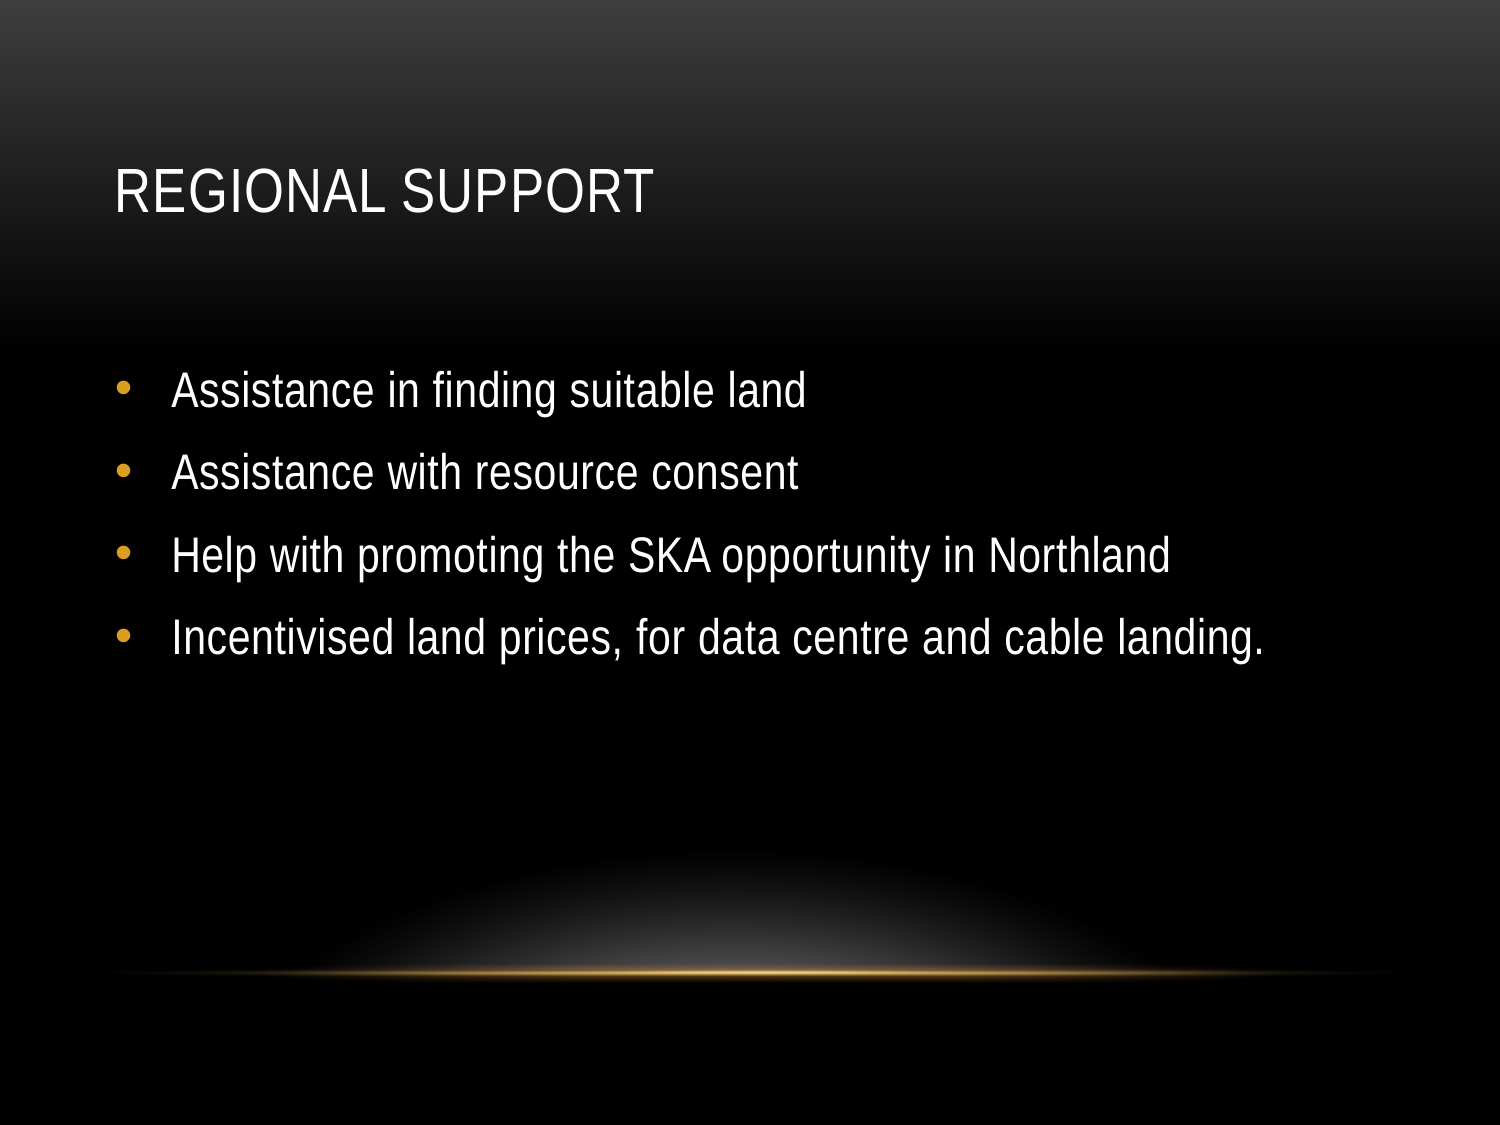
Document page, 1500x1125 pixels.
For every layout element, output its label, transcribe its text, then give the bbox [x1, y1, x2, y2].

picture [0, 0, 1500, 1125]
title Regional support [99, 45, 1400, 233]
list Assistance in finding suitable land Assistance with resource consent Help with promoting the SKA opportunity in Northland Incentivised land prices, for data centre and cable landing. [99, 349, 1424, 938]
